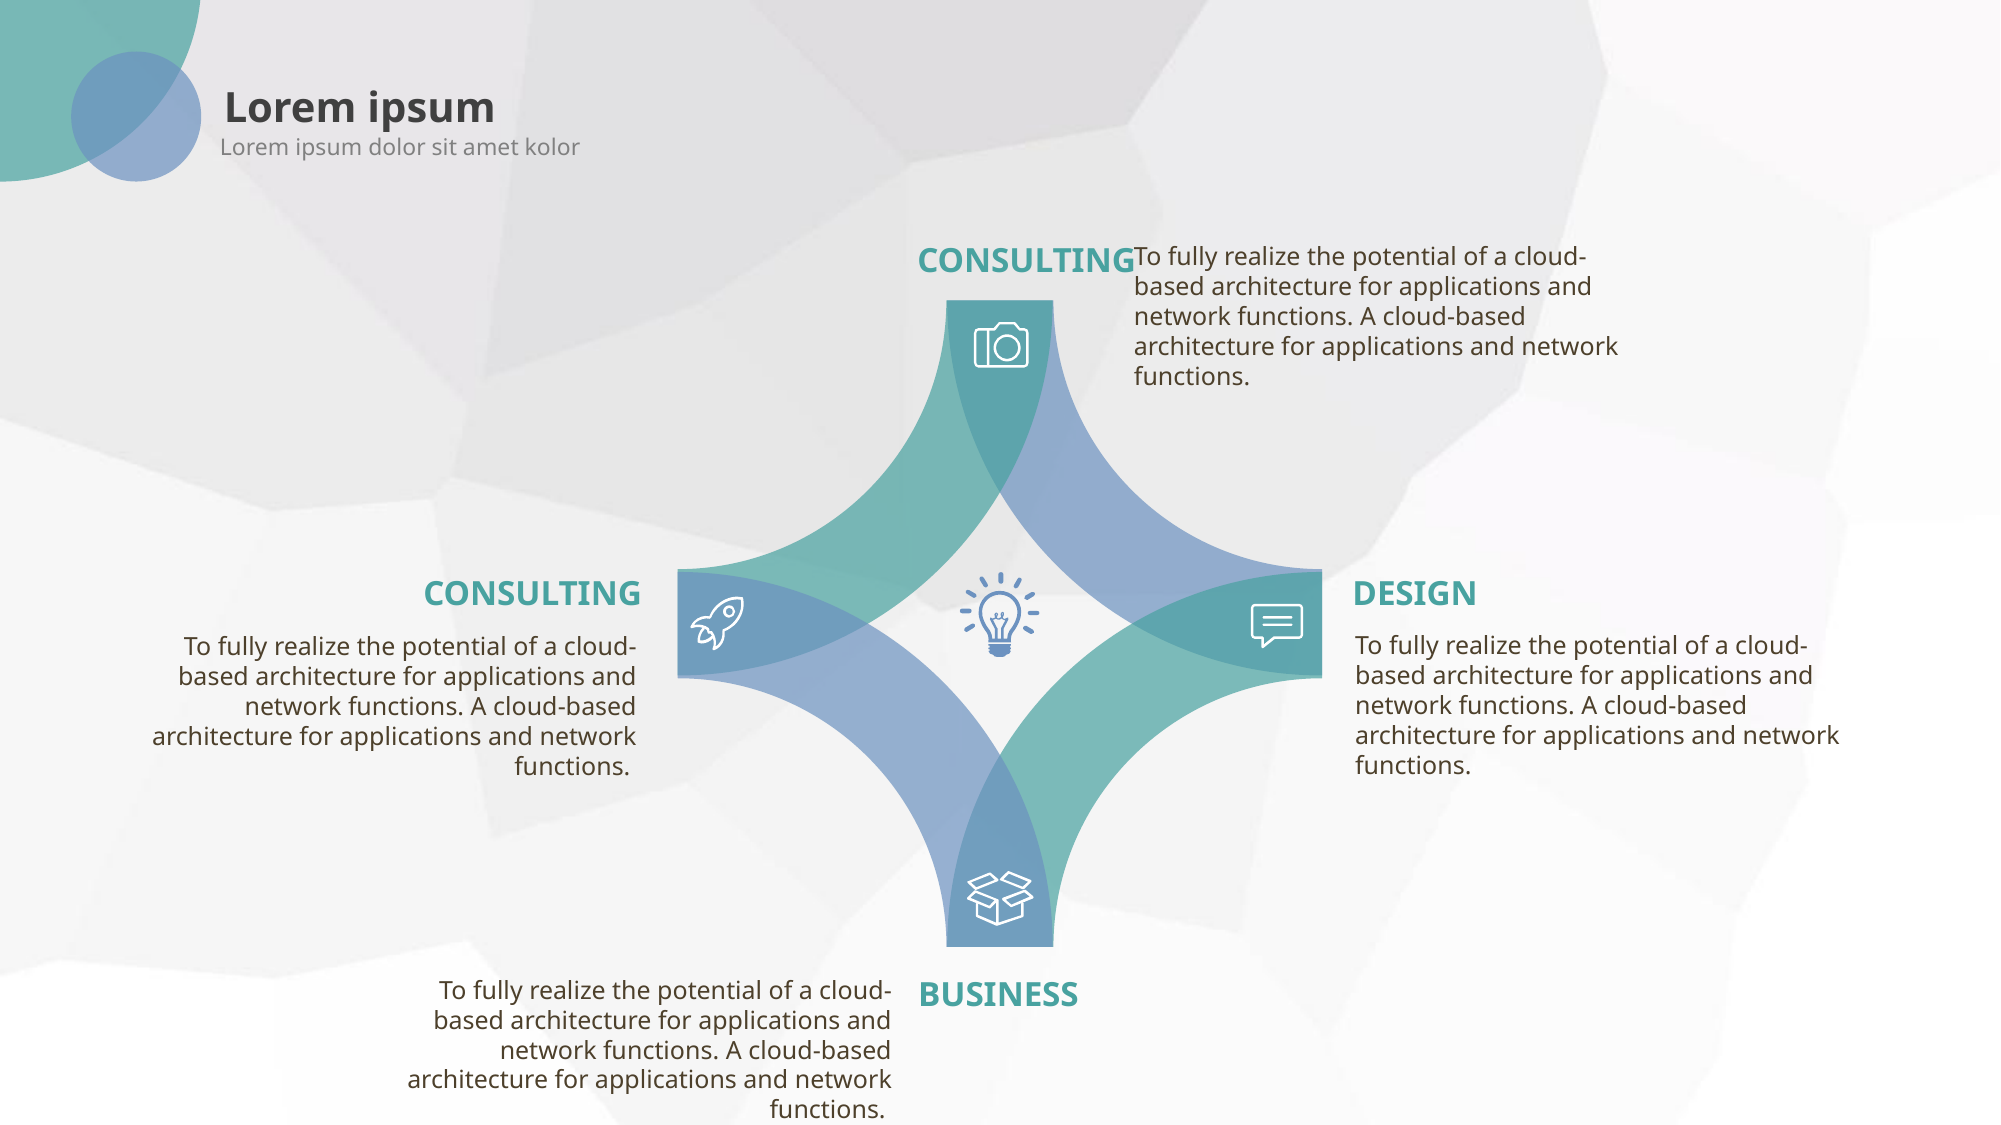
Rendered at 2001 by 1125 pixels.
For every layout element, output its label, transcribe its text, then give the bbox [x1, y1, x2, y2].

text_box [360, 965, 1090, 1104]
text_box [1000, 370, 1324, 624]
text_box [676, 570, 1054, 948]
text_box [959, 572, 1040, 657]
picture [0, 0, 2001, 1125]
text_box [1250, 603, 1304, 649]
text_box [967, 871, 1034, 926]
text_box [105, 565, 653, 760]
text_box Lorem ipsum dolor sit amet kolor [205, 125, 596, 168]
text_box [907, 232, 1666, 370]
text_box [1340, 564, 1887, 760]
text_box Lorem ipsum [209, 73, 511, 125]
text_box [676, 370, 1048, 624]
text_box [70, 50, 203, 183]
text_box [0, 0, 202, 183]
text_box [690, 596, 746, 651]
text_box [1000, 570, 1324, 948]
